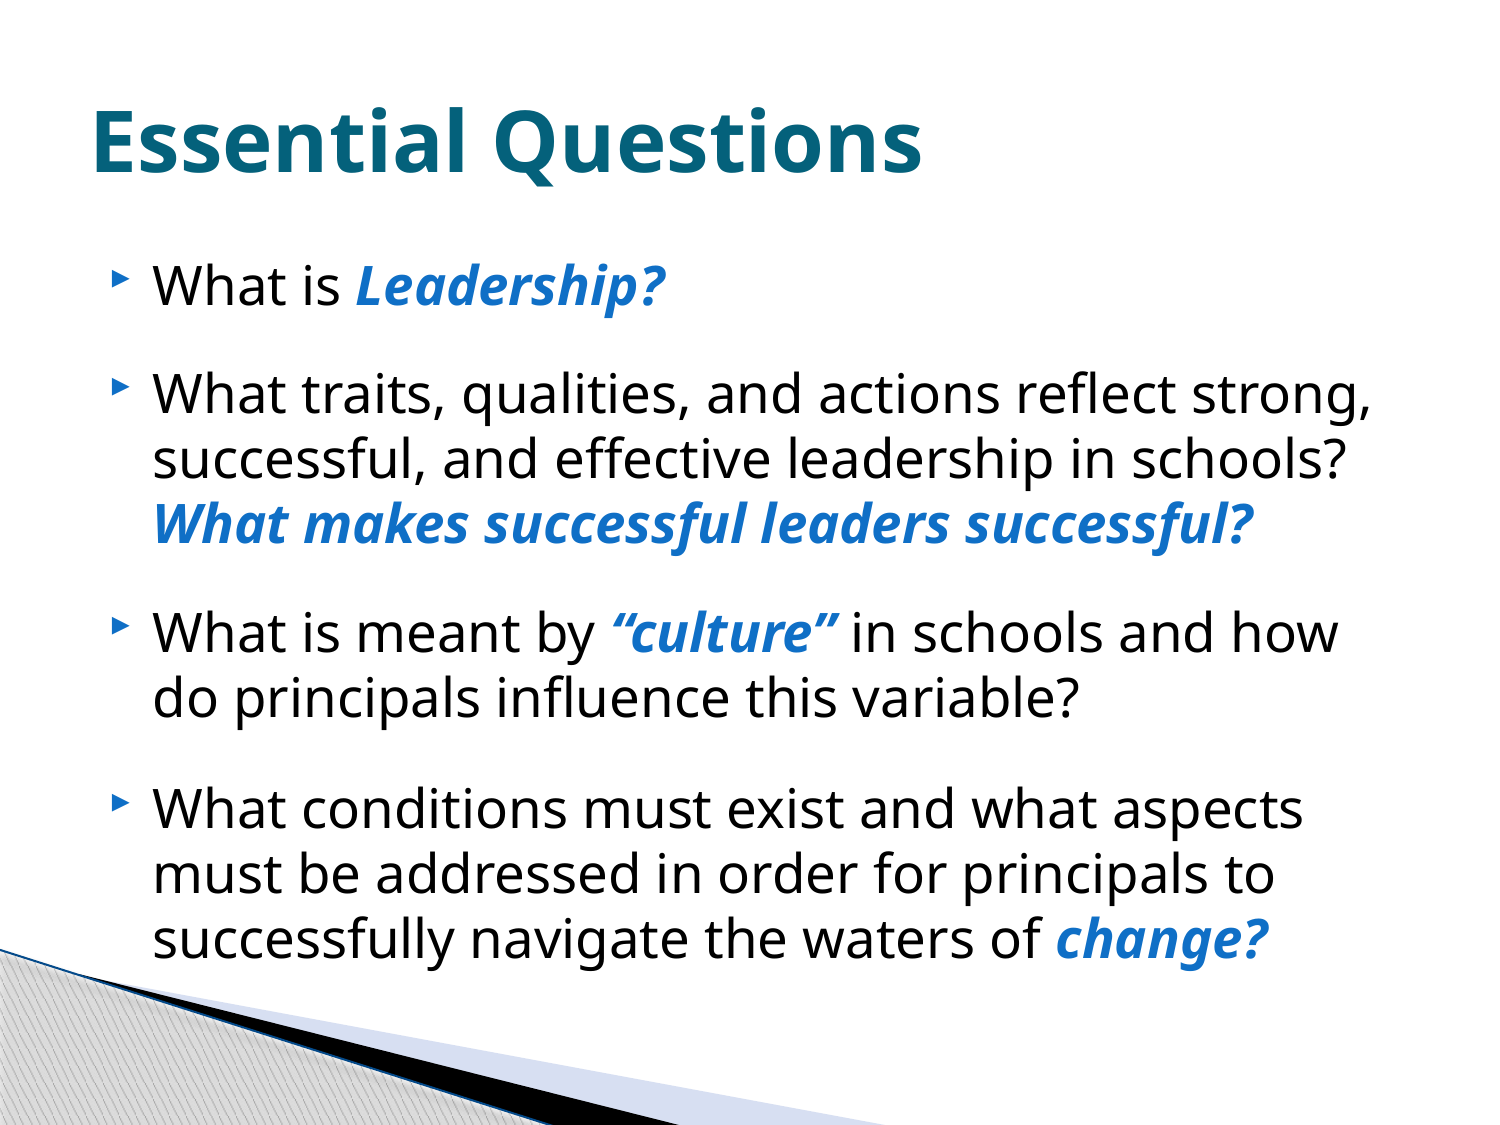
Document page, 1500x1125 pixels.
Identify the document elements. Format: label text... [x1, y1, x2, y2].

title Essential Questions [75, 45, 1425, 233]
list What is Leadership? What traits, qualities, and actions reflect strong, successful, and effective leadership in schools? What makes successful leaders successful? What is meant by “culture” in schools and how do principals influence this variable? What conditions must exist and what aspects must be addressed in order for principals to successfully navigate the waters of change? [75, 243, 1425, 986]
